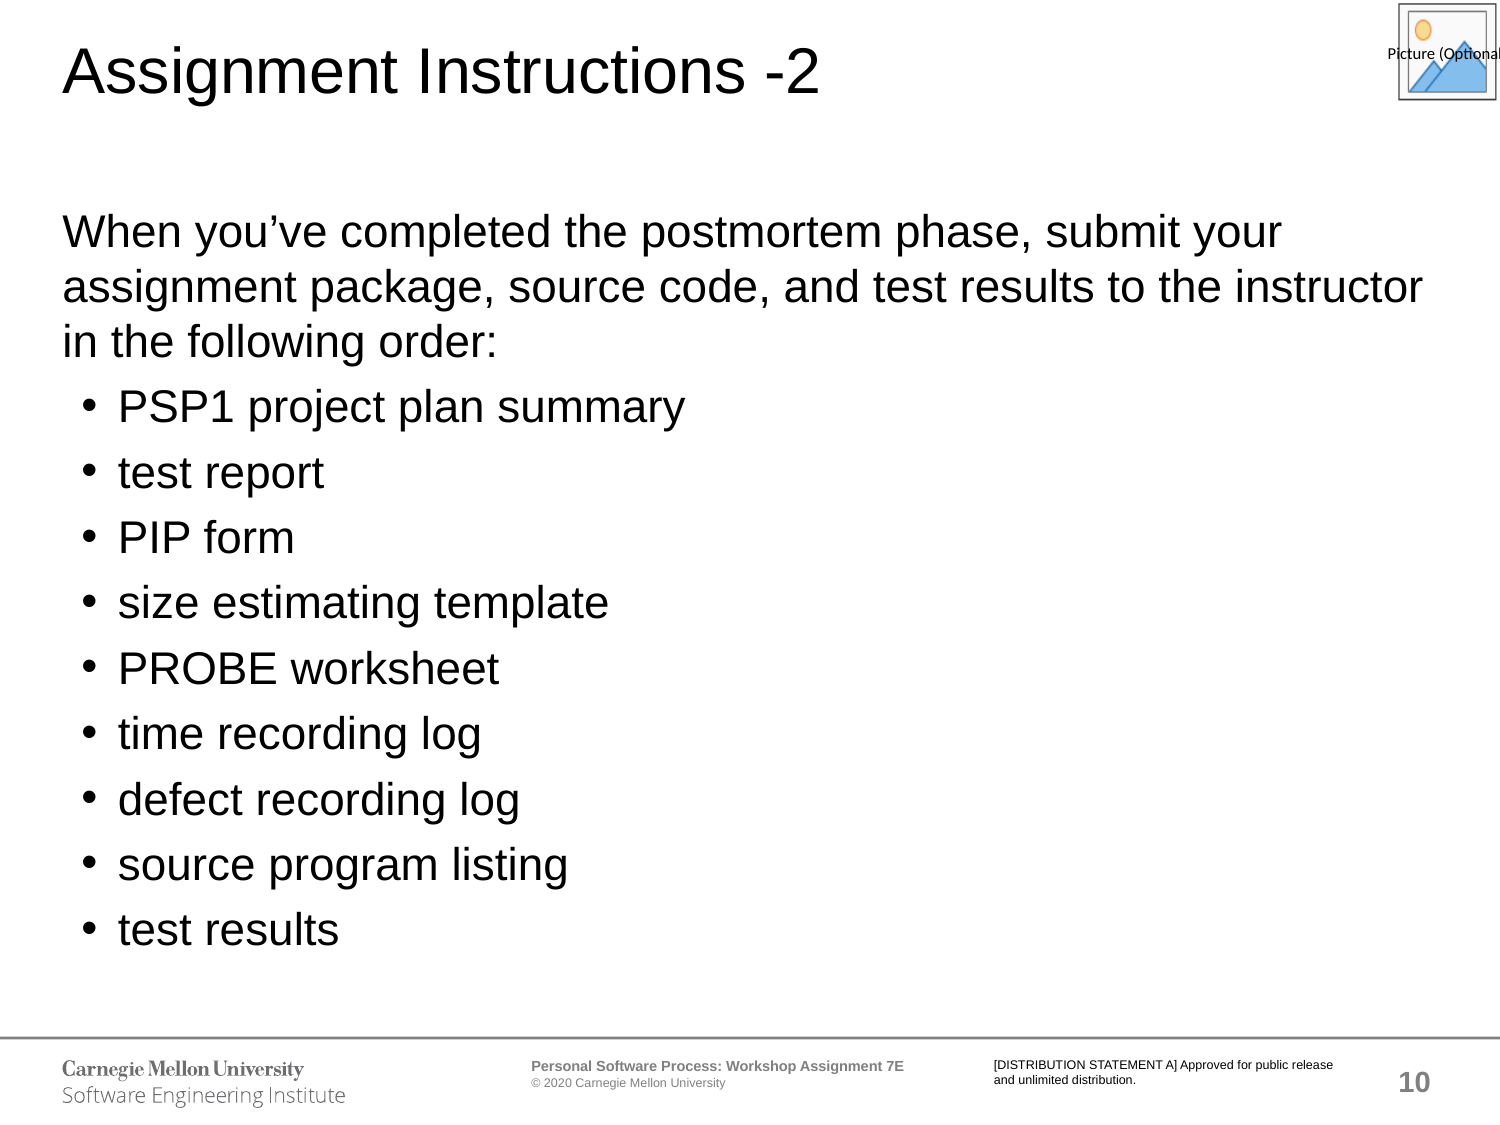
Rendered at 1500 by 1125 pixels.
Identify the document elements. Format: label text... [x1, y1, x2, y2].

picture [1394, 0, 1500, 105]
title Assignment Instructions -2 [62, 37, 1338, 182]
list When you’ve completed the postmortem phase, submit your assignment package, source code, and test results to the instructor in the following order: PSP1 project plan summary test report PIP form size estimating template PROBE worksheet time recording log defect recording log source program listing test results [62, 201, 1431, 1000]
